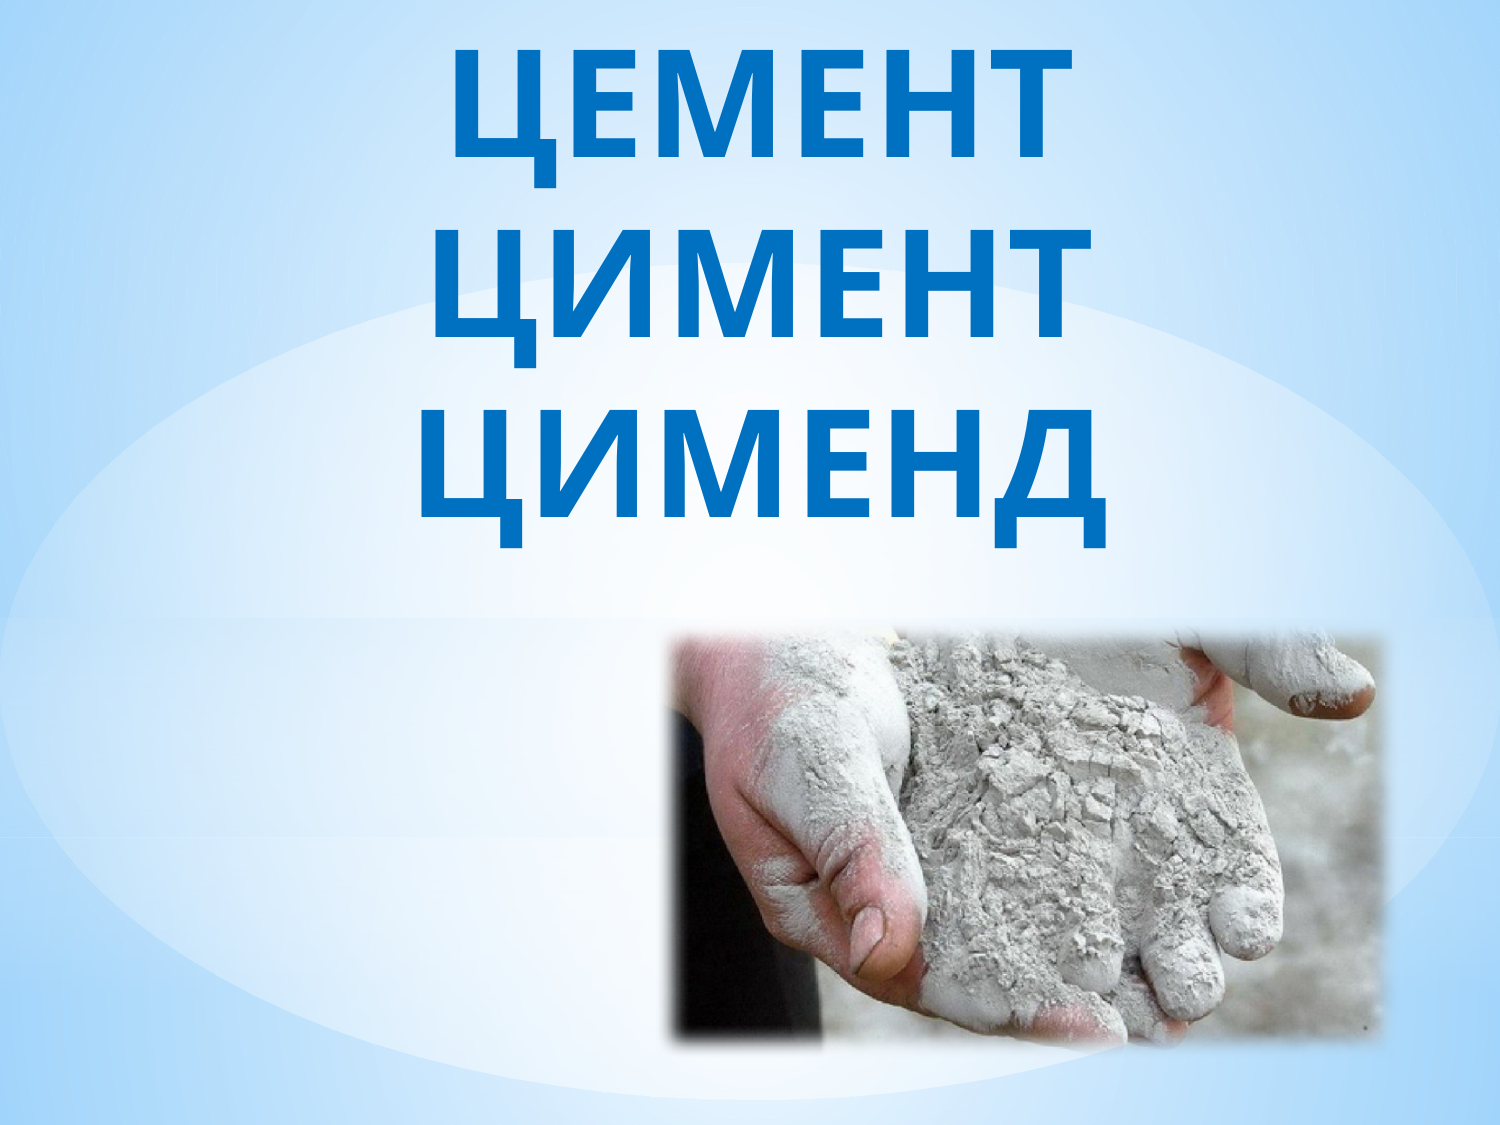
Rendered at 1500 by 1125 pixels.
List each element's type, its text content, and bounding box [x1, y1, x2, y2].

picture [655, 621, 1400, 1059]
text_box ЦЕМЕНТ ЦИМЕНТ ЦИМЕНД [237, 0, 1282, 555]
